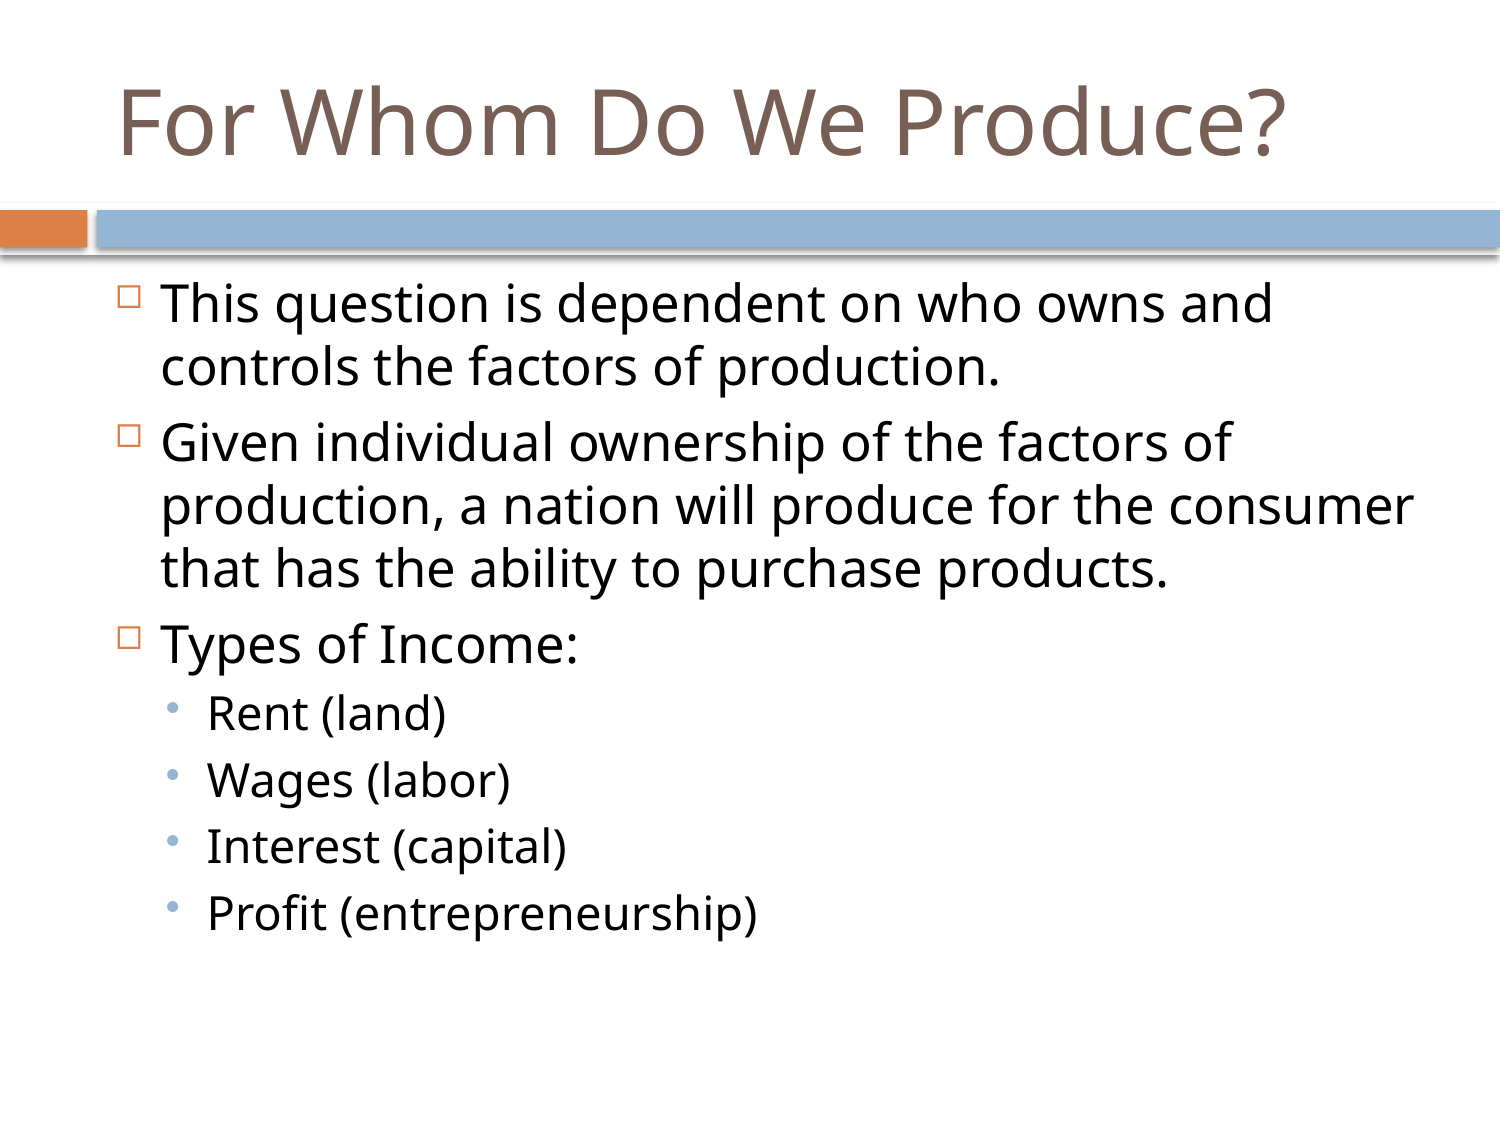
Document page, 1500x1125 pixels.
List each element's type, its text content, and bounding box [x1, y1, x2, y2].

list This question is dependent on who owns and controls the factors of production. Given individual ownership of the factors of production, a nation will produce for the consumer that has the ability to purchase products. Types of Income: Rent (land) Wages (labor) Interest (capital) Profit (entrepreneurship) [100, 262, 1438, 1000]
title For Whom Do We Produce? [100, 37, 1438, 200]
